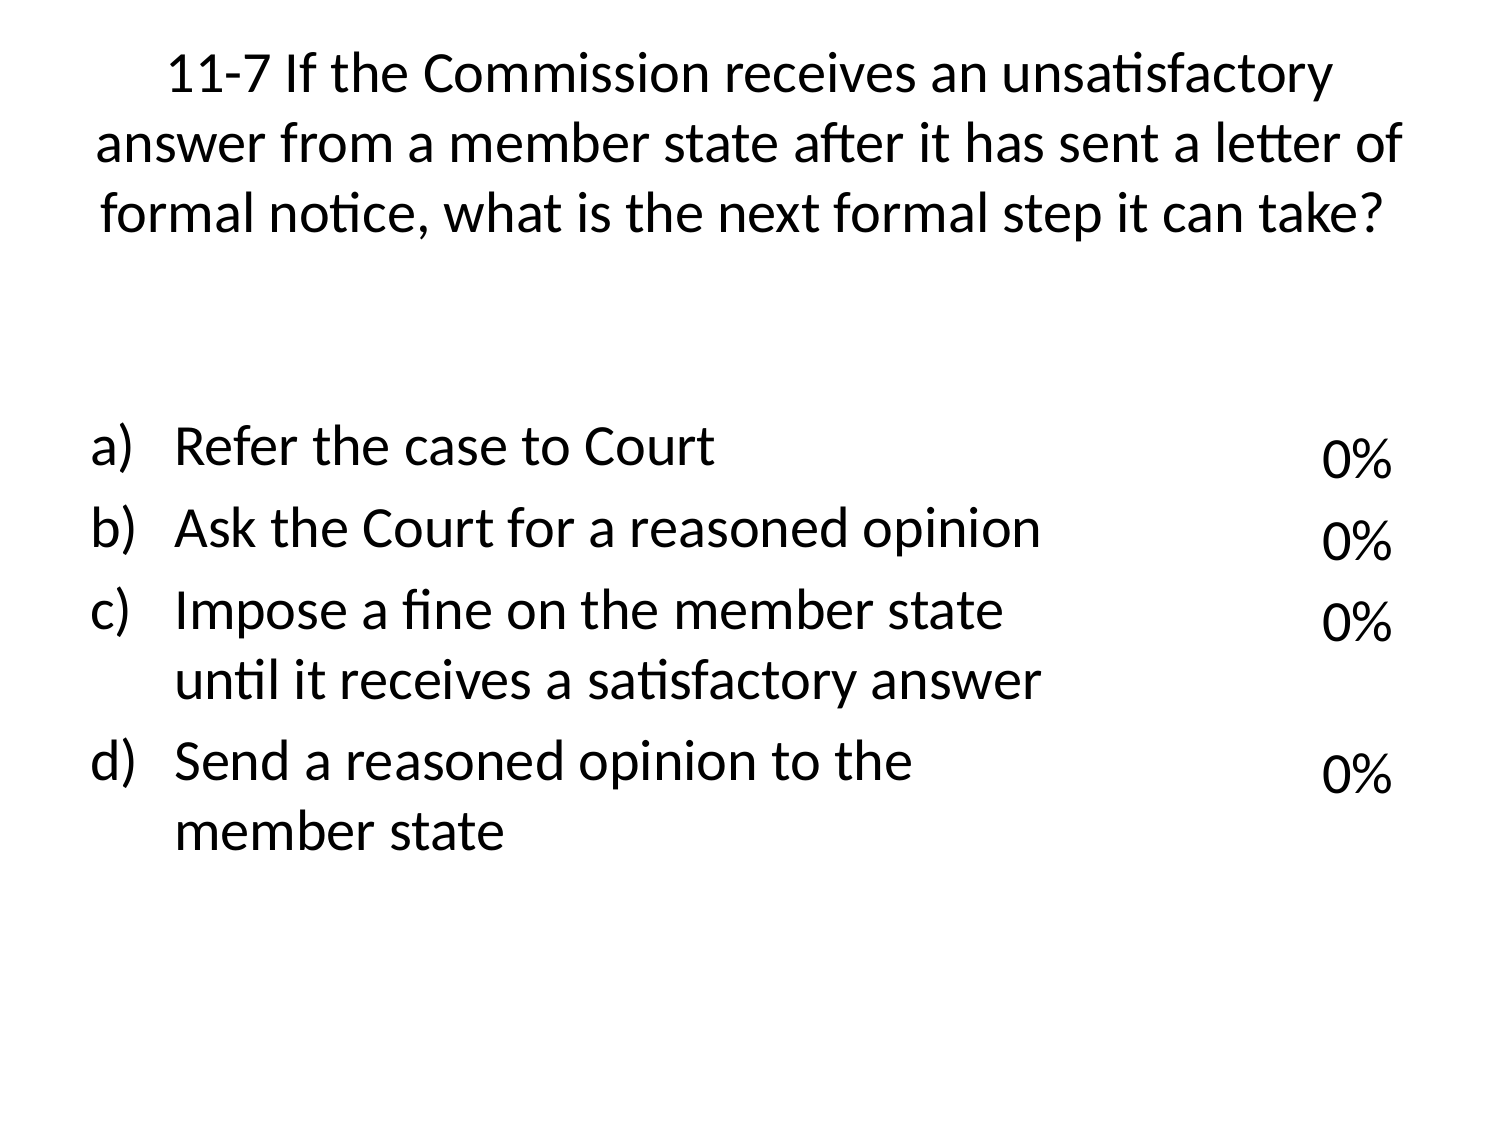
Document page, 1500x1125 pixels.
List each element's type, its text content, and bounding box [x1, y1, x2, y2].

list 0% 0% 0% 0% [1124, 412, 1409, 1125]
title 11-7 If the Commission receives an unsatisfactory answer from a member state after it has sent a letter of formal notice, what is the next formal step it can take? [74, 26, 1426, 252]
list Refer the case to Court Ask the Court for a reasoned opinion Impose a fine on the member state until it receives a satisfactory answer Send a reasoned opinion to the member state [74, 399, 1117, 882]
